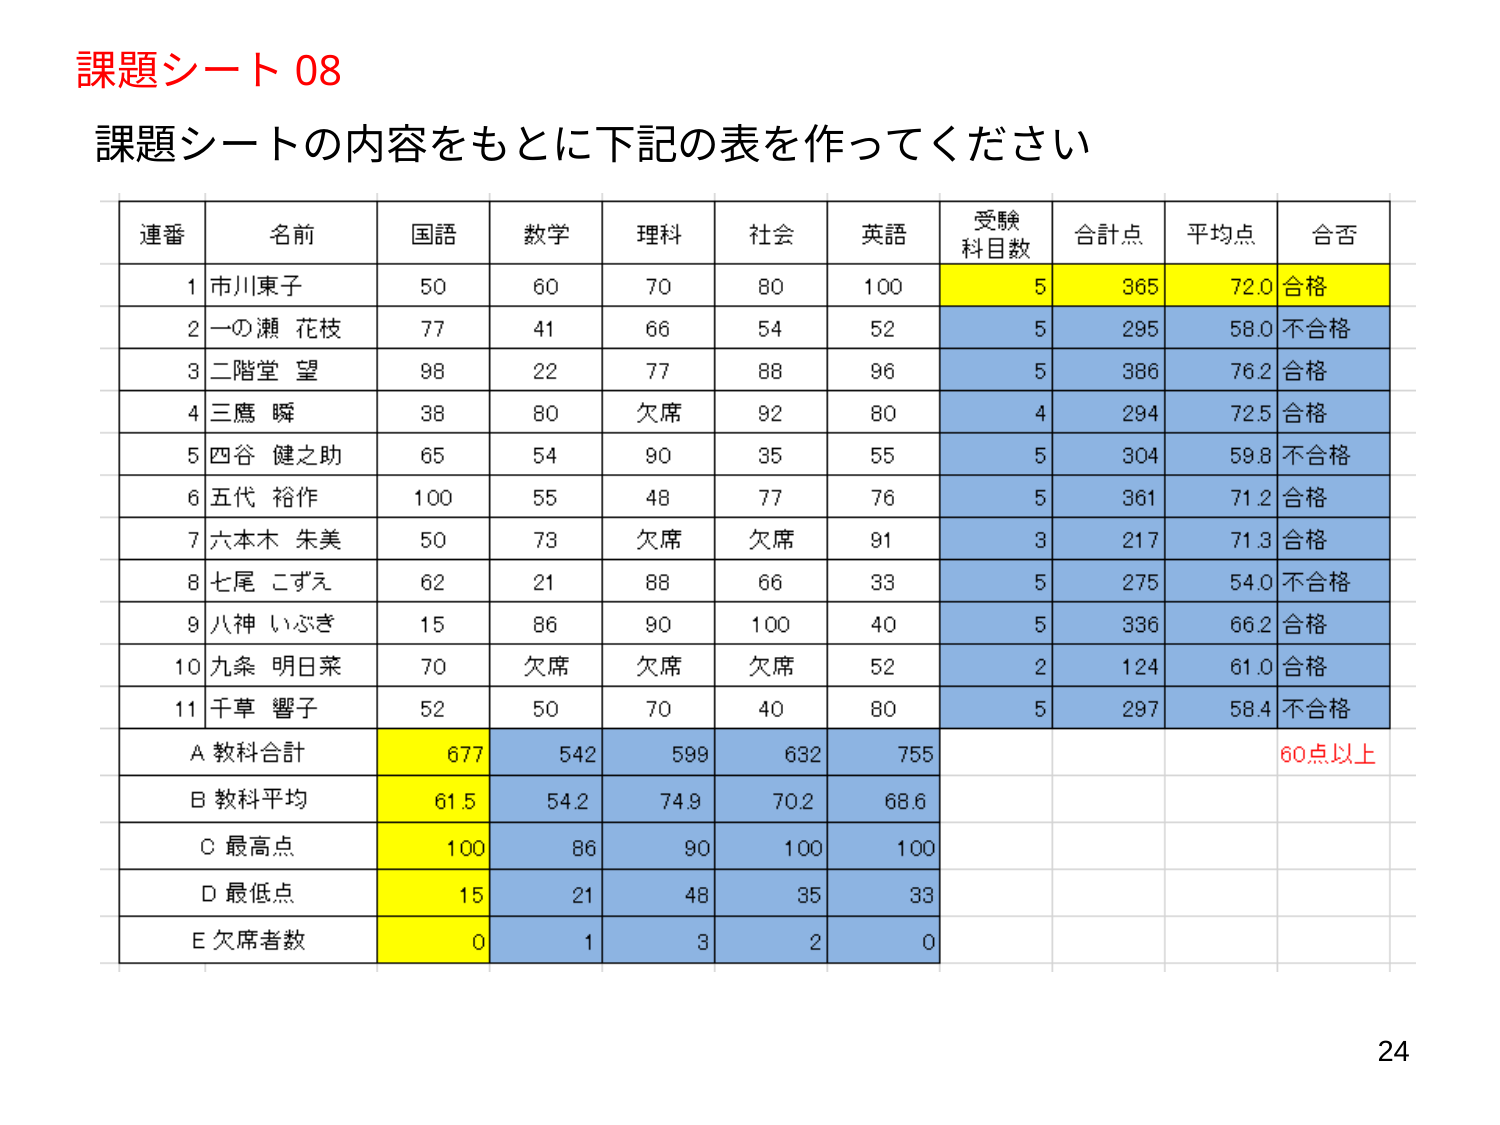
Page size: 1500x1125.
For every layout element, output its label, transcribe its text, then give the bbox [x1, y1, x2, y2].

picture [100, 193, 1416, 973]
slide_number 24 [1074, 1024, 1425, 1103]
text_box 課題シートの内容をもとに下記の表を作ってください [60, 110, 1456, 176]
text_box 課題シート08 [61, 36, 1364, 102]
